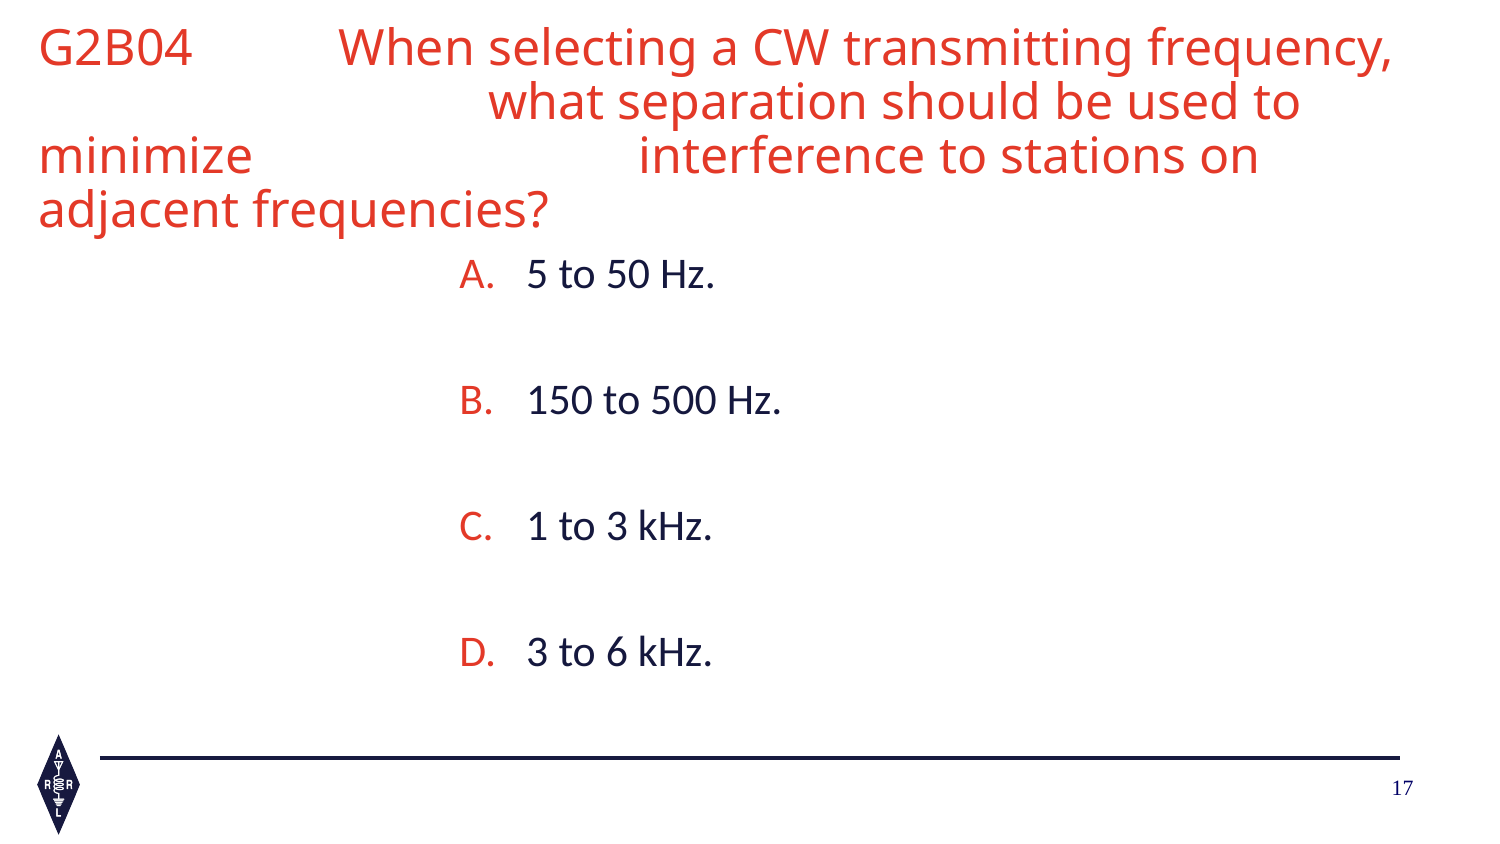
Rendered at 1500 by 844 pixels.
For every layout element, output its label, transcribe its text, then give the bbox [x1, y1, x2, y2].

text_box 17 [1353, 768, 1425, 827]
title G2B04 When selecting a CW transmitting frequency, what separation should be used to minimize interference to stations on adjacent frequencies? [38, 16, 1462, 202]
picture [37, 734, 80, 835]
list 5 to 50 Hz. 150 to 500 Hz. 1 to 3 kHz. 3 to 6 kHz. [459, 245, 1041, 737]
